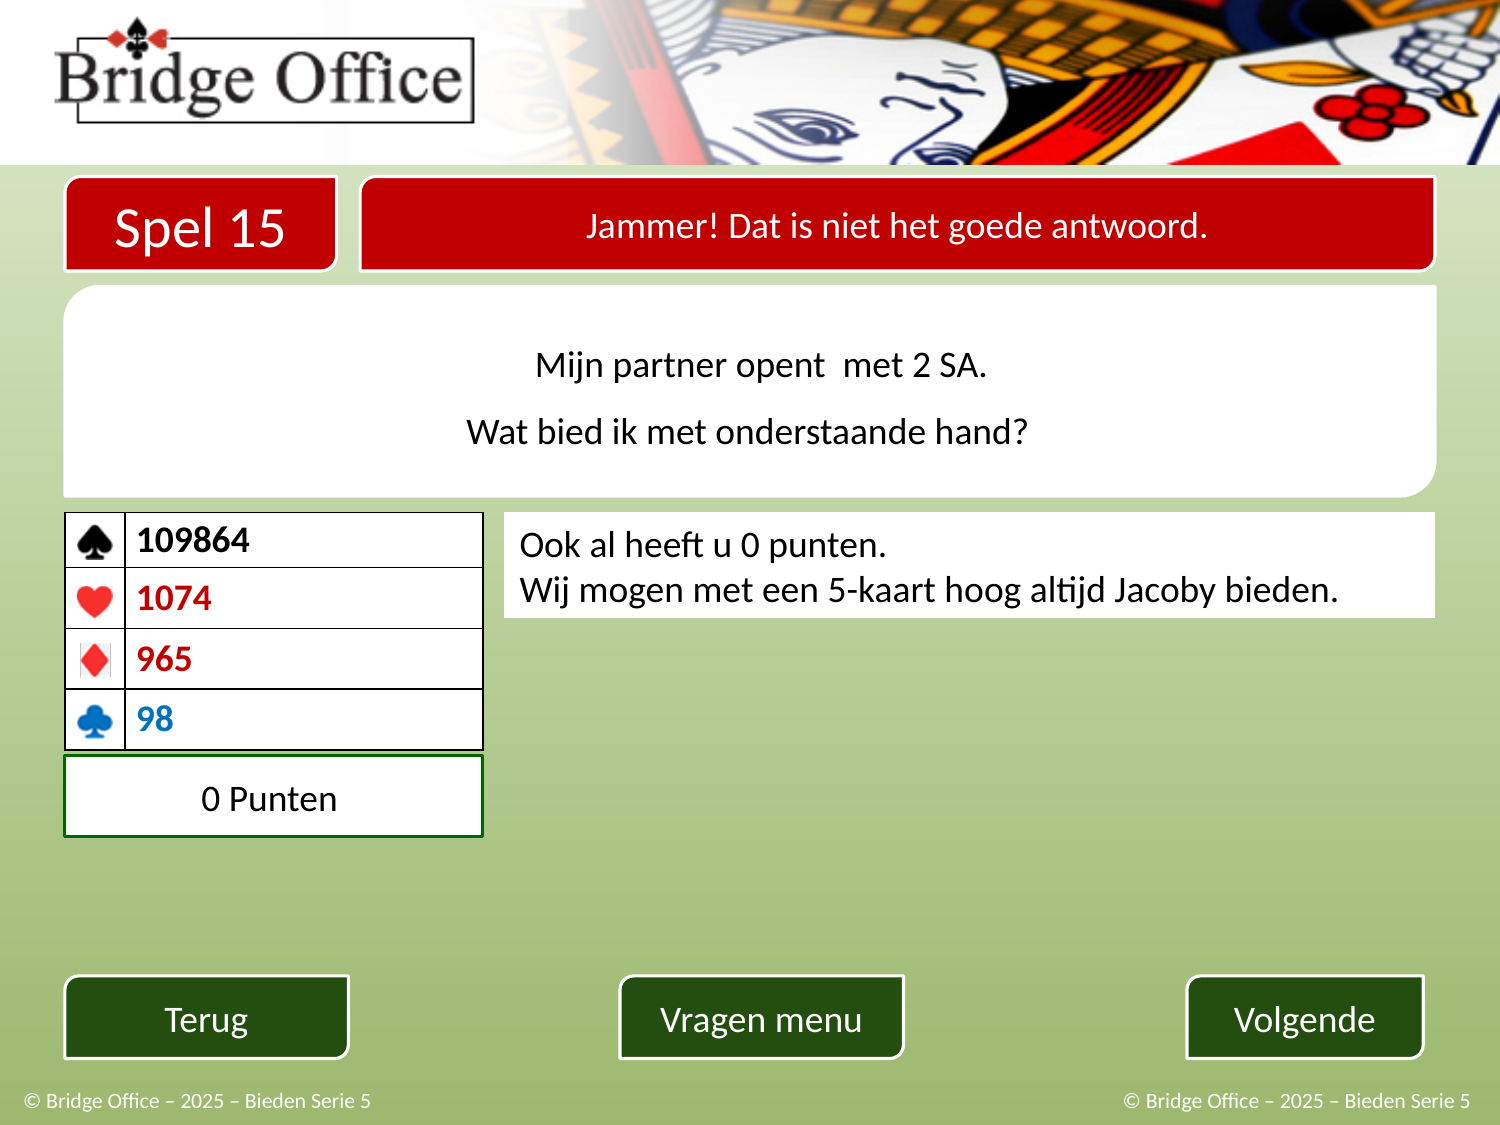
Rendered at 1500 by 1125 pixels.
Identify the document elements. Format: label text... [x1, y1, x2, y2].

table_cell [66, 568, 124, 628]
table_header [66, 513, 124, 567]
text_box Terug [63, 974, 350, 1061]
table_cell 1074 [126, 568, 482, 628]
table_header 109864 [126, 513, 482, 567]
picture [0, 0, 1500, 166]
table_cell [66, 690, 124, 749]
text_box Mijn partner opent met 2 SA. [508, 332, 1015, 393]
text_box Vragen menu [618, 974, 906, 1061]
table_cell 98 [126, 690, 482, 749]
text_box Spel 15 [63, 179, 339, 273]
text_box 0 Punten [63, 754, 484, 838]
text_box [63, 284, 1437, 498]
picture [77, 703, 114, 740]
table_cell [66, 629, 124, 688]
text_box Wat bied ik met onderstaande hand? [451, 399, 1072, 460]
picture [77, 643, 114, 679]
text_box © Bridge Office – 2025 – Bieden Serie 5 [1107, 1079, 1500, 1121]
text_box Ook al heeft u 0 punten. Wij mogen met een 5-kaart hoog altijd Jacoby bieden. [504, 512, 1435, 618]
text_box © Bridge Office – 2025 – Bieden Serie 5 [8, 1079, 393, 1121]
text_box Jammer! Dat is niet het goede antwoord. [358, 179, 1437, 273]
text_box Volgende [1185, 974, 1425, 1061]
table_cell 965 [126, 629, 482, 688]
picture [77, 524, 114, 561]
picture [77, 585, 114, 618]
